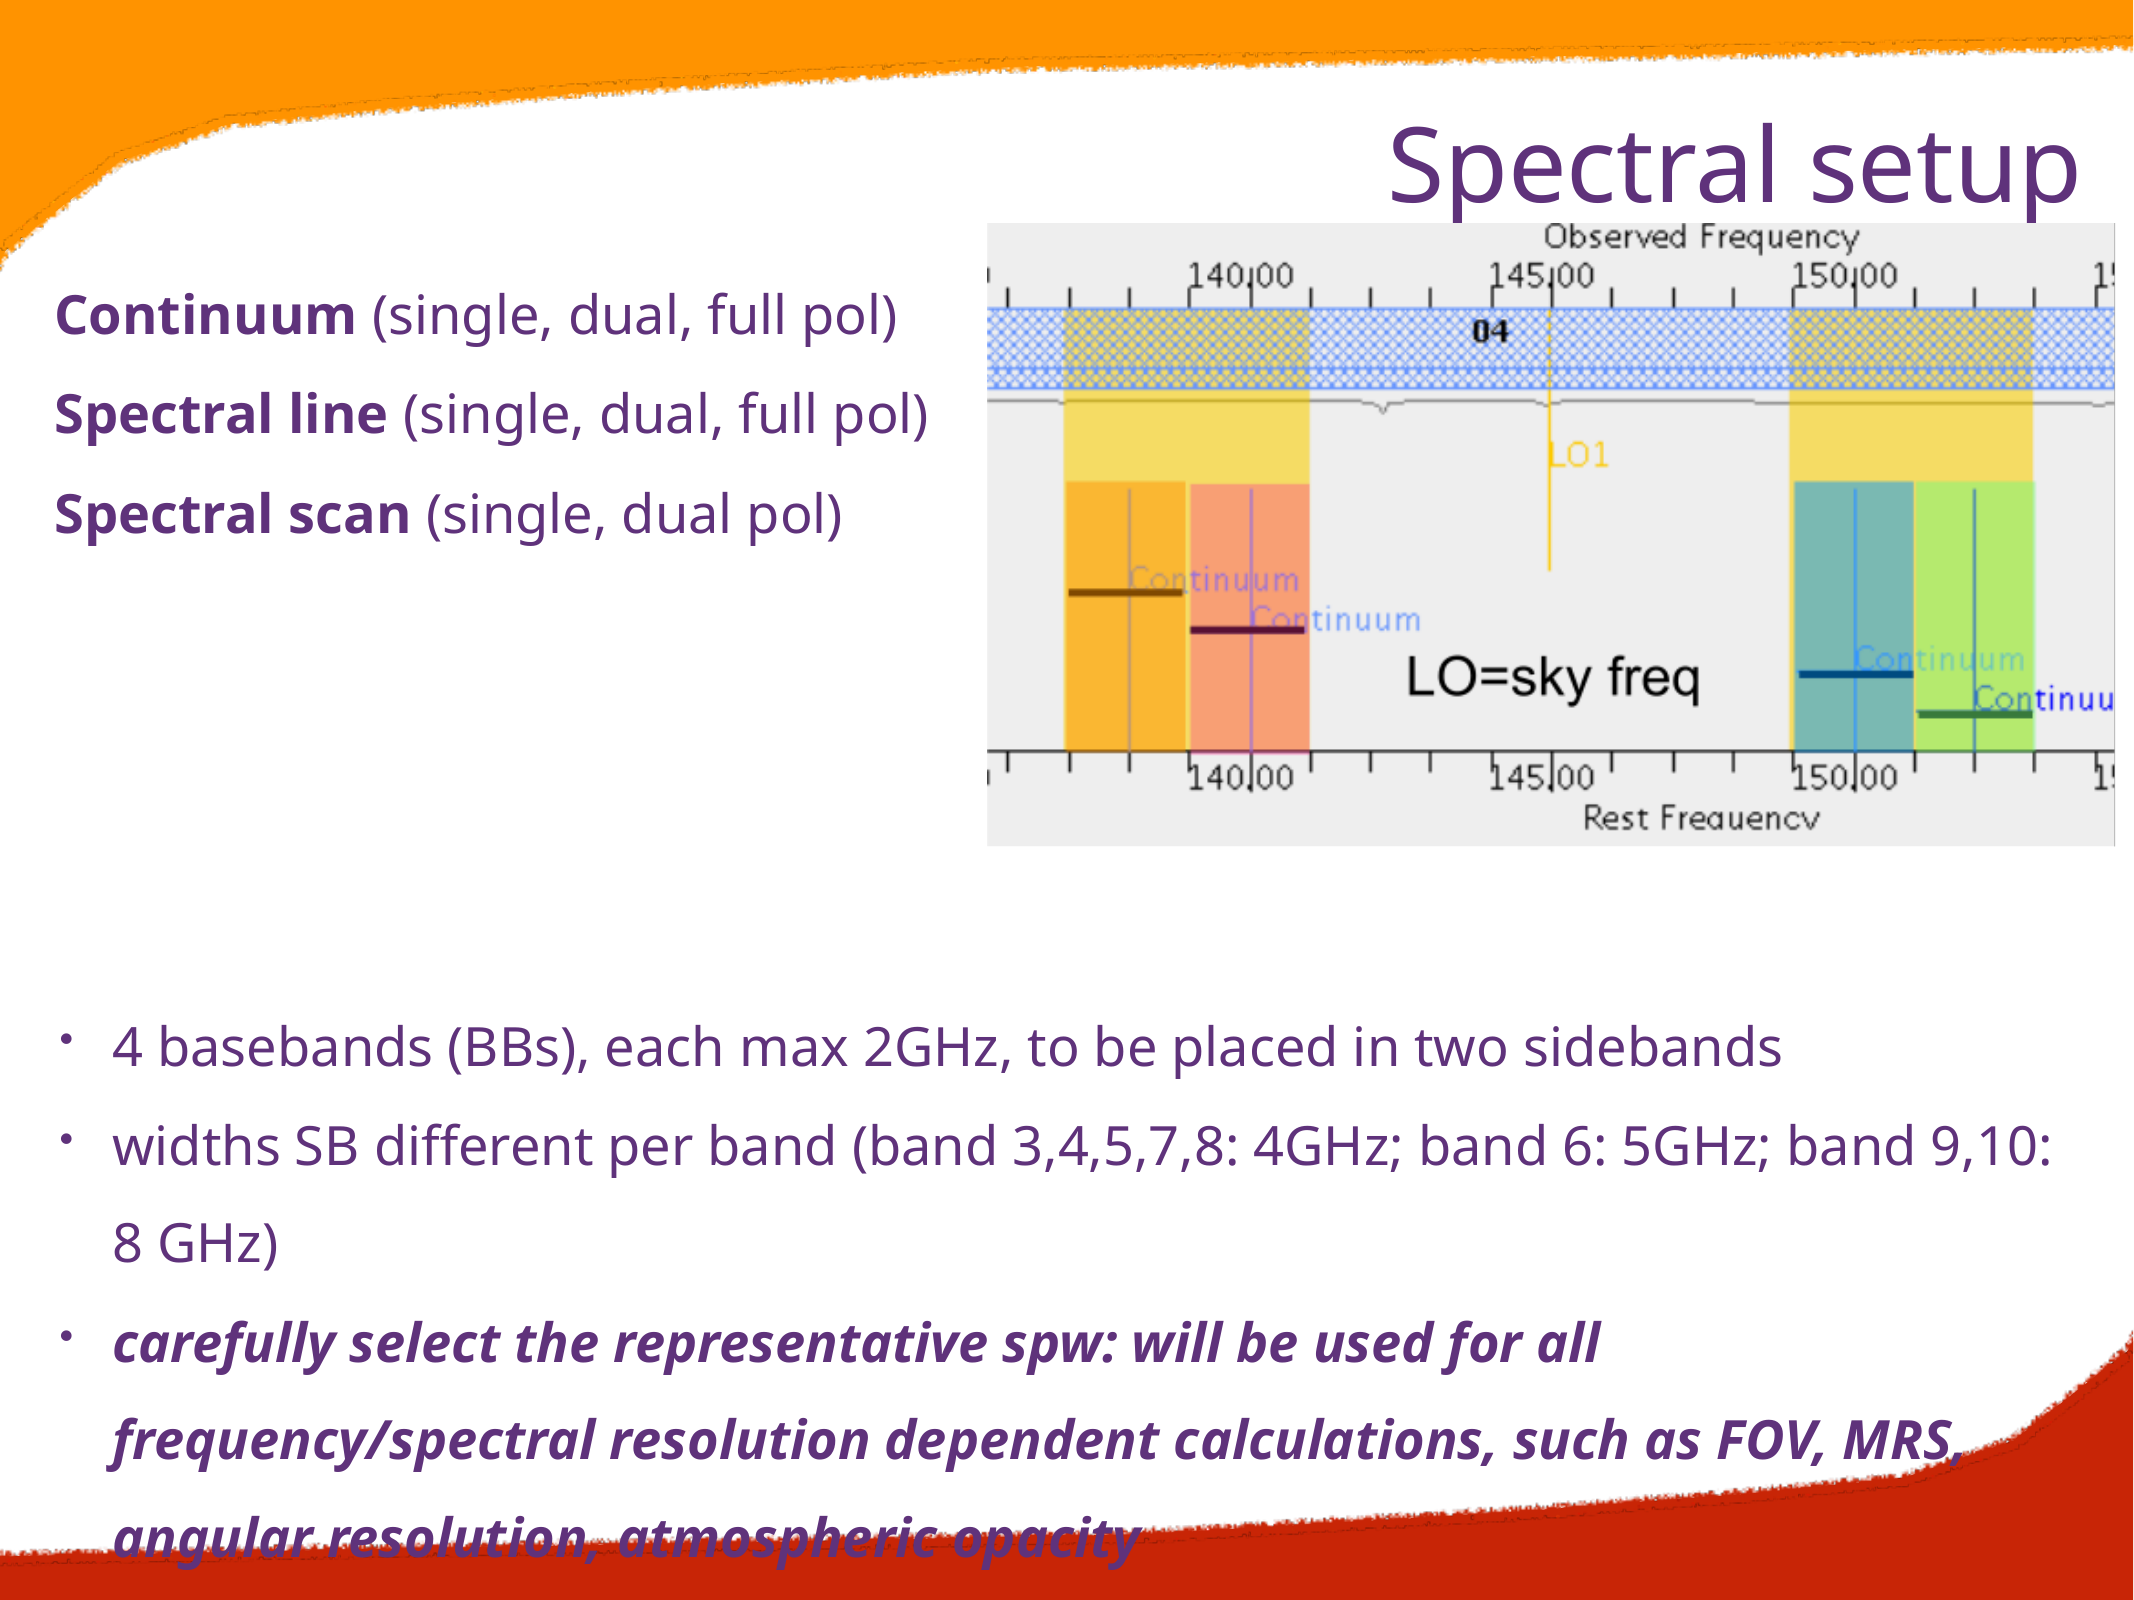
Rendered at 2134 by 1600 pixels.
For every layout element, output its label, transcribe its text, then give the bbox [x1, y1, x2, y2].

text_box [0, 0, 2134, 307]
subtitle Continuum (single, dual, full pol) Spectral line (single, dual, full pol) Spectral scan (single, dual pol) [45, 313, 982, 576]
text_box 4 basebands (BBs), each max 2GHz, to be placed in two sidebands widths SB different per band (band 3,4,5,7,8: 4GHz; band 6: 5GHz; band 9,10: 8 GHz) carefully select the representative spw: will be used for all frequency/spectral resolution dependent calculations, such as FOV, MRS, angular resolution, atmospheric opacity [51, 970, 2082, 1287]
picture [986, 223, 2134, 856]
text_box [0, 1294, 2134, 1600]
